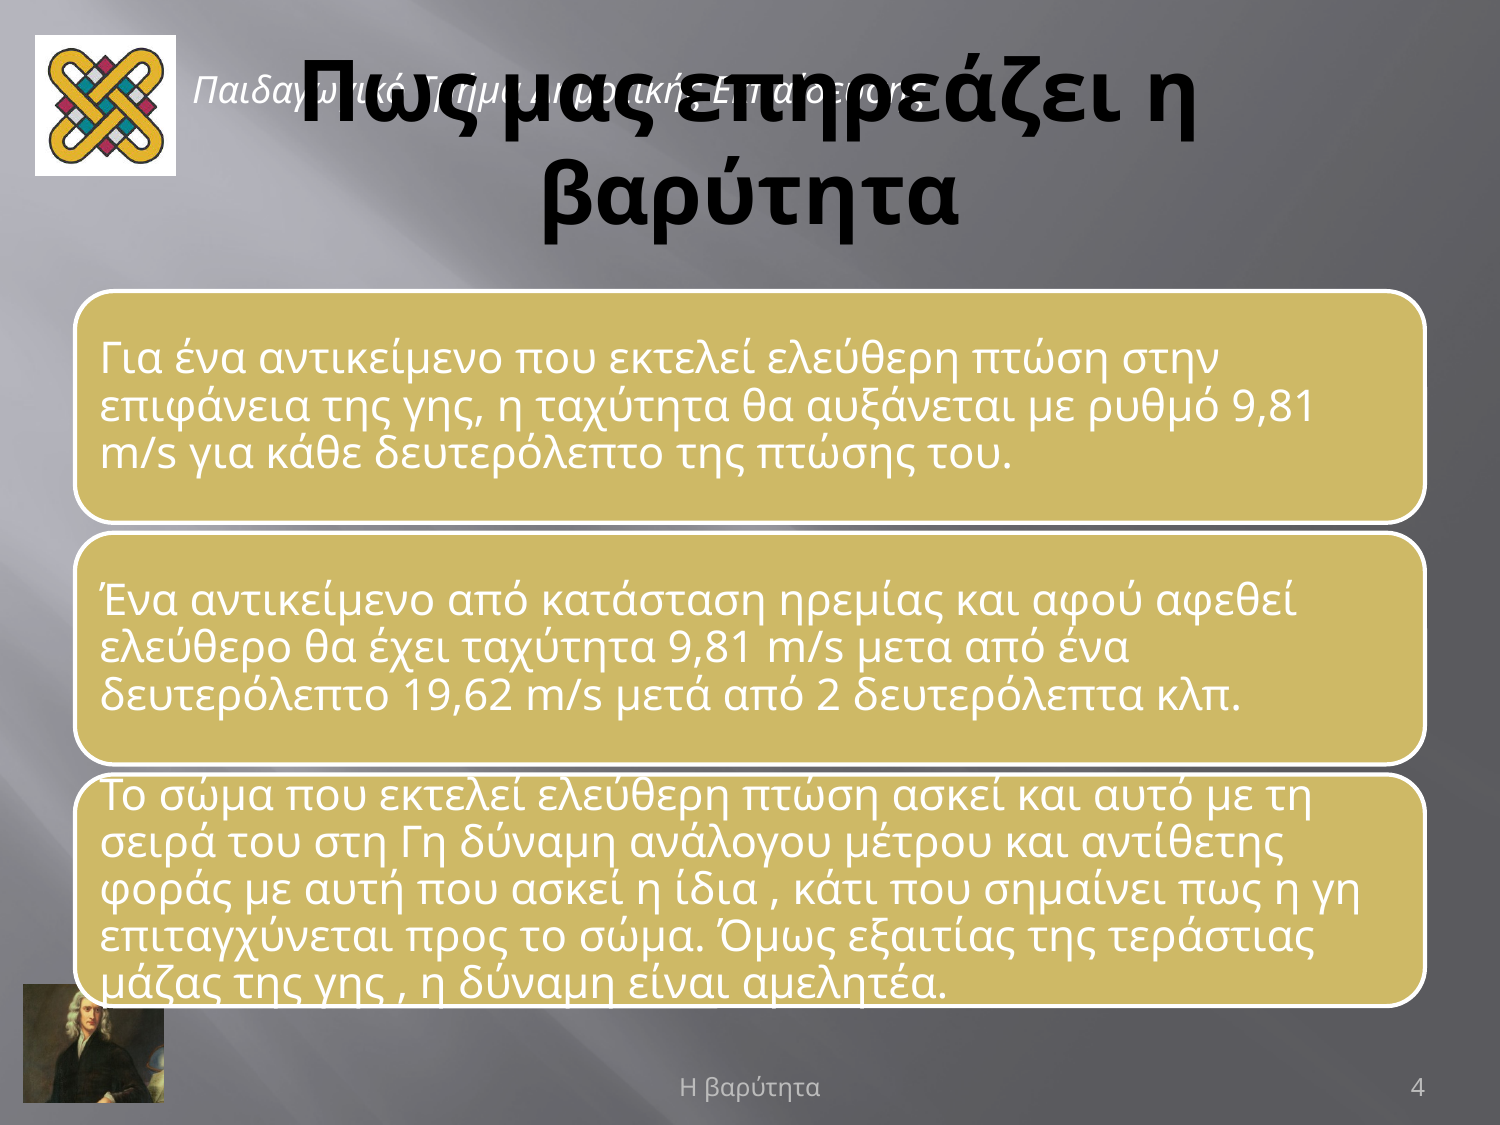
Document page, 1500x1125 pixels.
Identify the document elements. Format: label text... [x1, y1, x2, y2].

footer Η βαρύτητα [512, 1078, 988, 1113]
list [74, 262, 1426, 1036]
picture [35, 35, 176, 176]
title Πως μας επηρεάζει η βαρύτητα [75, 45, 1425, 233]
slide_number 4 [1299, 1077, 1425, 1113]
picture [23, 984, 164, 1103]
